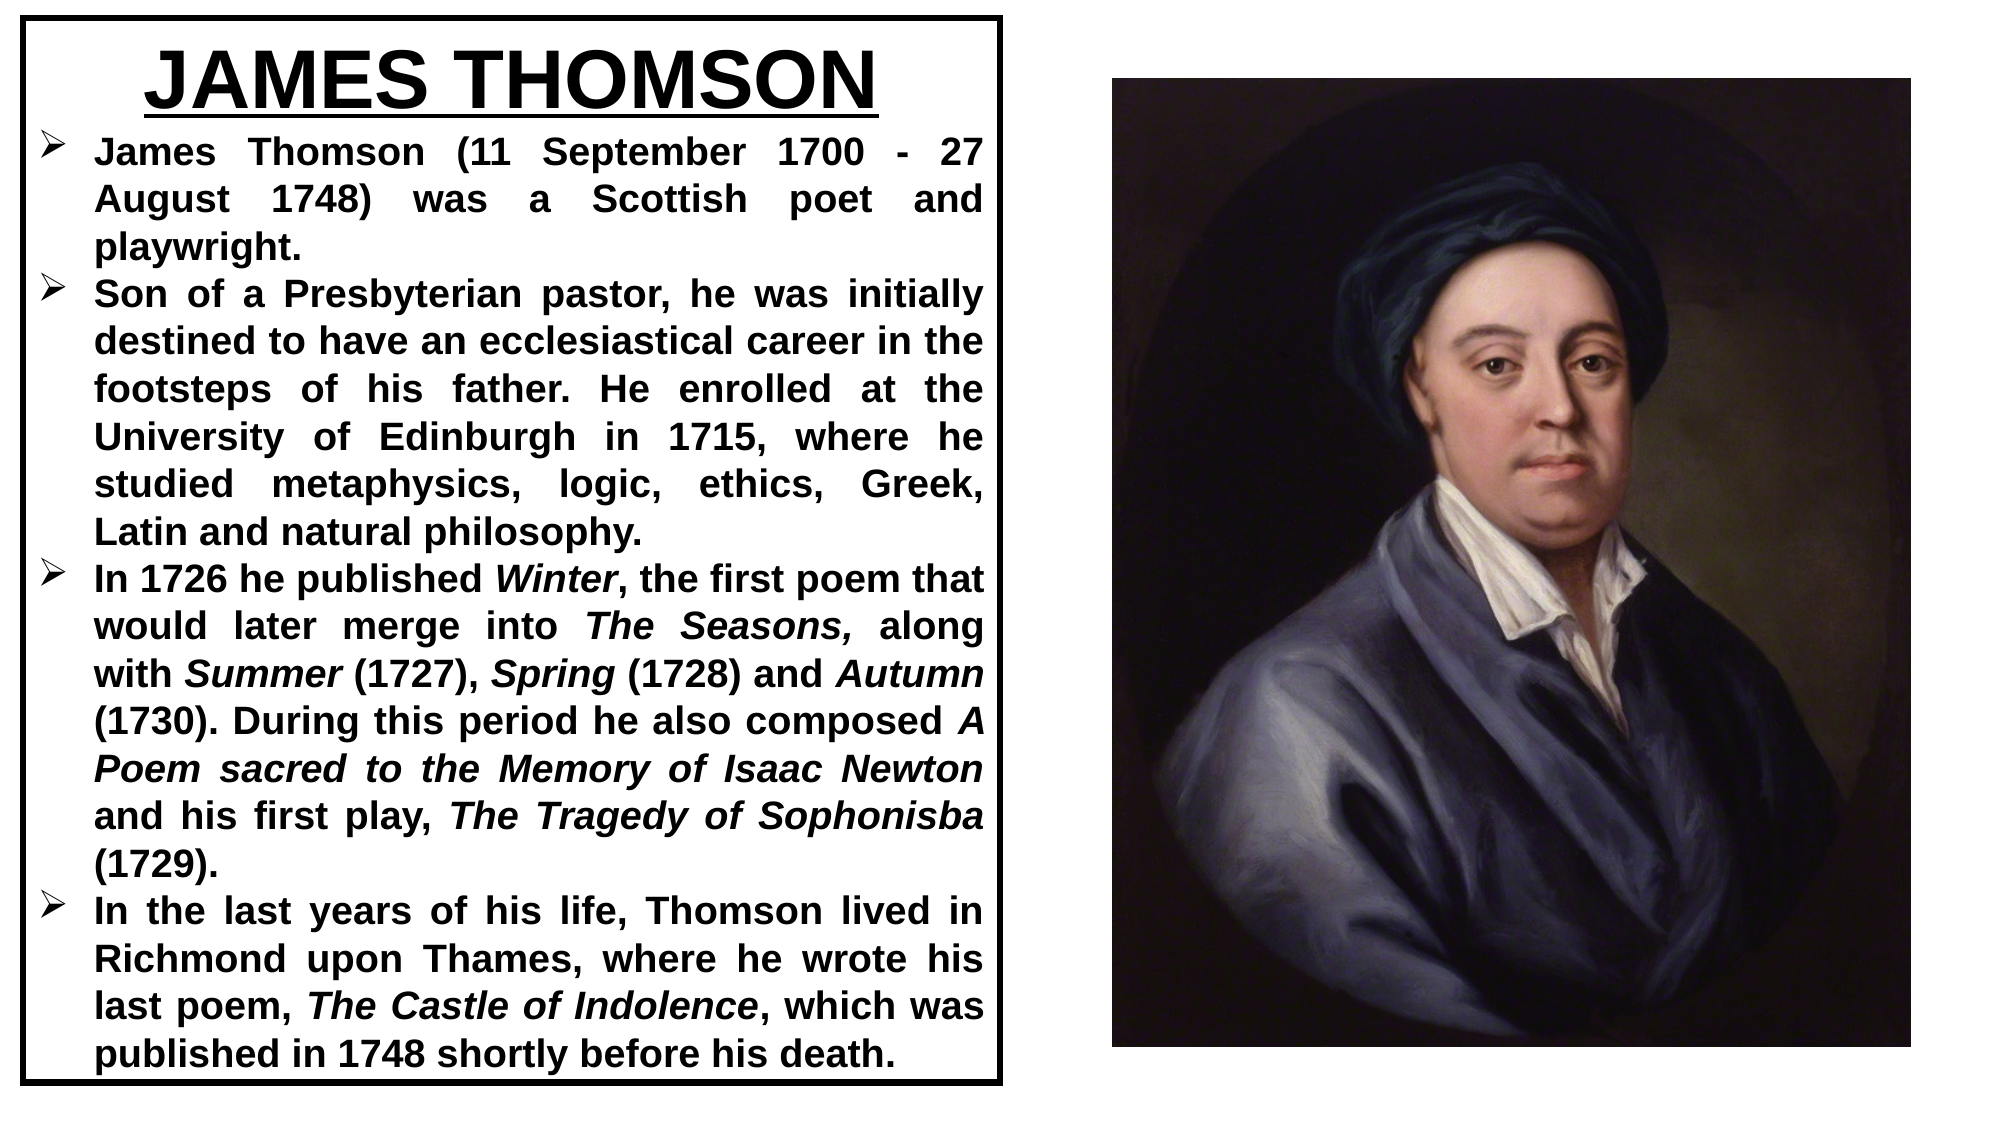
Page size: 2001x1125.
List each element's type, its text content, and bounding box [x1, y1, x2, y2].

picture [1112, 78, 1911, 1047]
text_box JAMES THOMSON James Thomson (11 September 1700 - 27 August 1748) was a Scottish poet and playwright. Son of a Presbyterian pastor, he was initially destined to have an ecclesiastical career in the footsteps of his father. He enrolled at the University of Edinburgh in 1715, where he studied metaphysics, logic, ethics, Greek, Latin and natural philosophy. In 1726 he published Winter, the first poem that would later merge into The Seasons, along with Summer (1727), Spring (1728) and Autumn (1730). During this period he also composed A Poem sacred to the Memory of Isaac Newton and his first play, The Tragedy of Sophonisba (1729). In the last years of his life, Thomson lived in Richmond upon Thames, where he wrote his last poem, The Castle of Indolence, which was published in 1748 shortly before his death. [22, 17, 1001, 1084]
